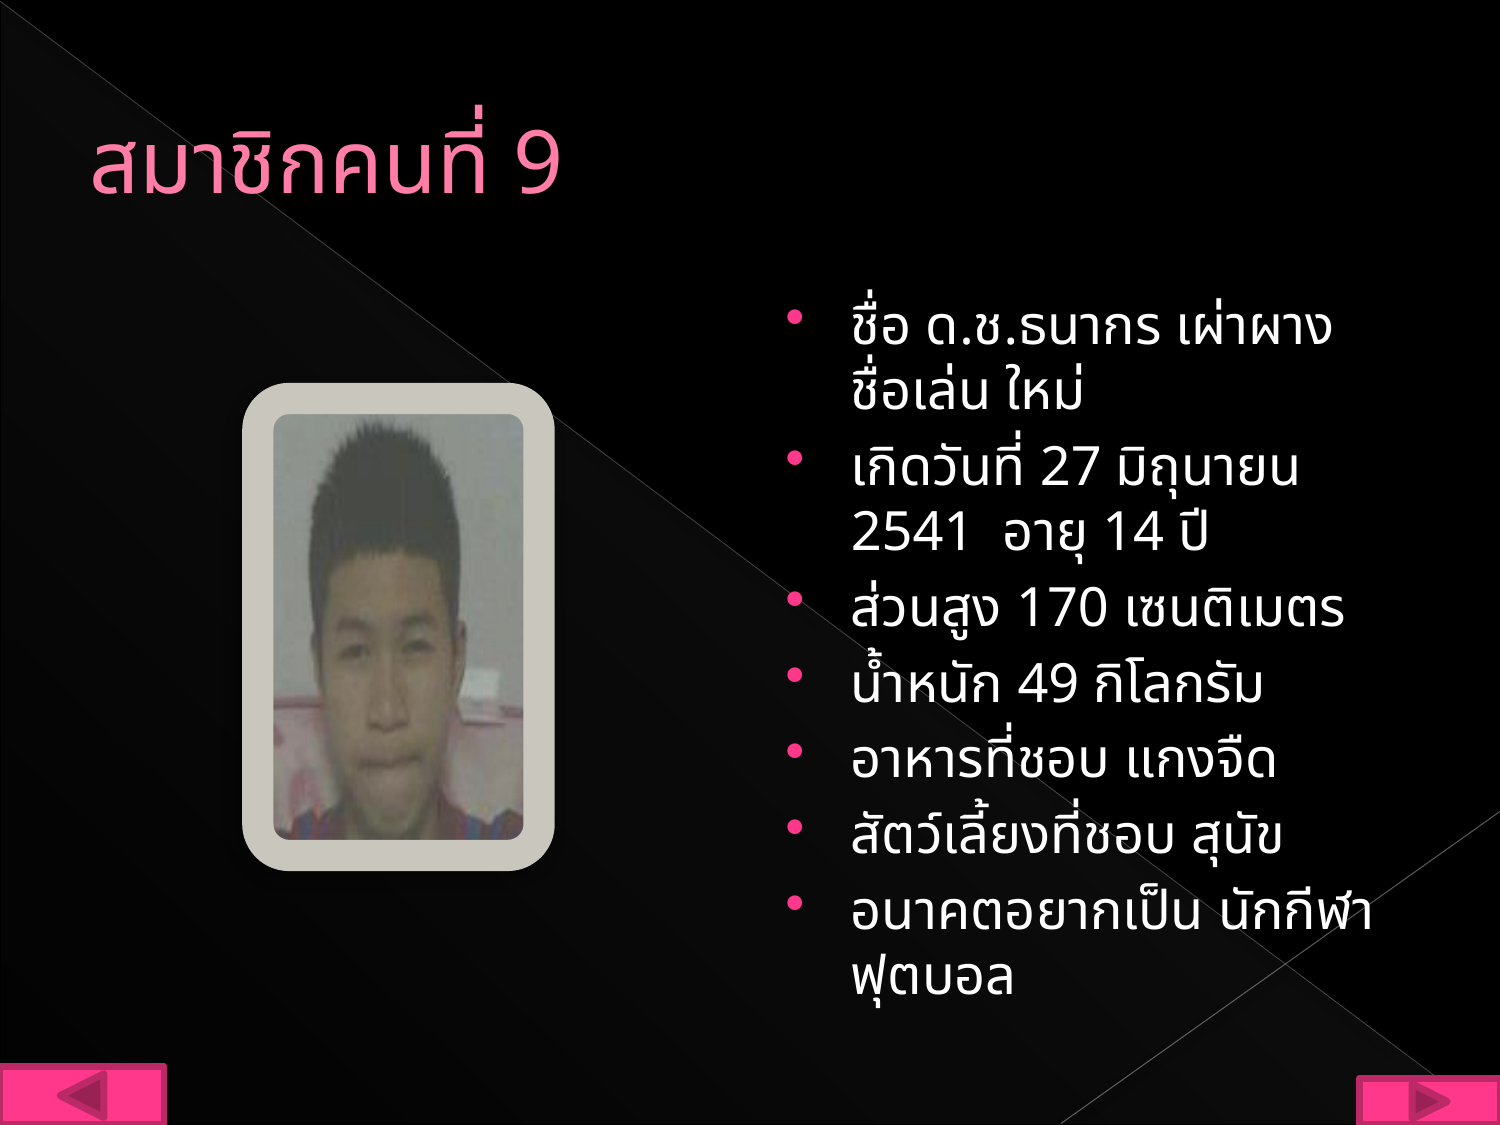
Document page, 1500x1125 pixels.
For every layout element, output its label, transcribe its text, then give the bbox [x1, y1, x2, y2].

text_box [0, 1063, 167, 1125]
text_box [1356, 1075, 1500, 1125]
title สมาชิกคนที่ 9 [75, 43, 1425, 274]
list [257, 398, 540, 856]
list ชื่อ ด.ช.ธนากร เผ่าผาง ชื่อเล่น ใหม่ เกิดวันที่ 27 มิถุนายน 2541 อายุ 14 ปี ส่วนสูง 170 เซนติเมตร น้ำหนัก 49 กิโลกรัม อาหารที่ชอบ แกงจืด สัตว์เลี้ยงที่ชอบ สุนัข อนาคตอยากเป็น นักกีฬาฟุตบอล [762, 282, 1425, 1025]
